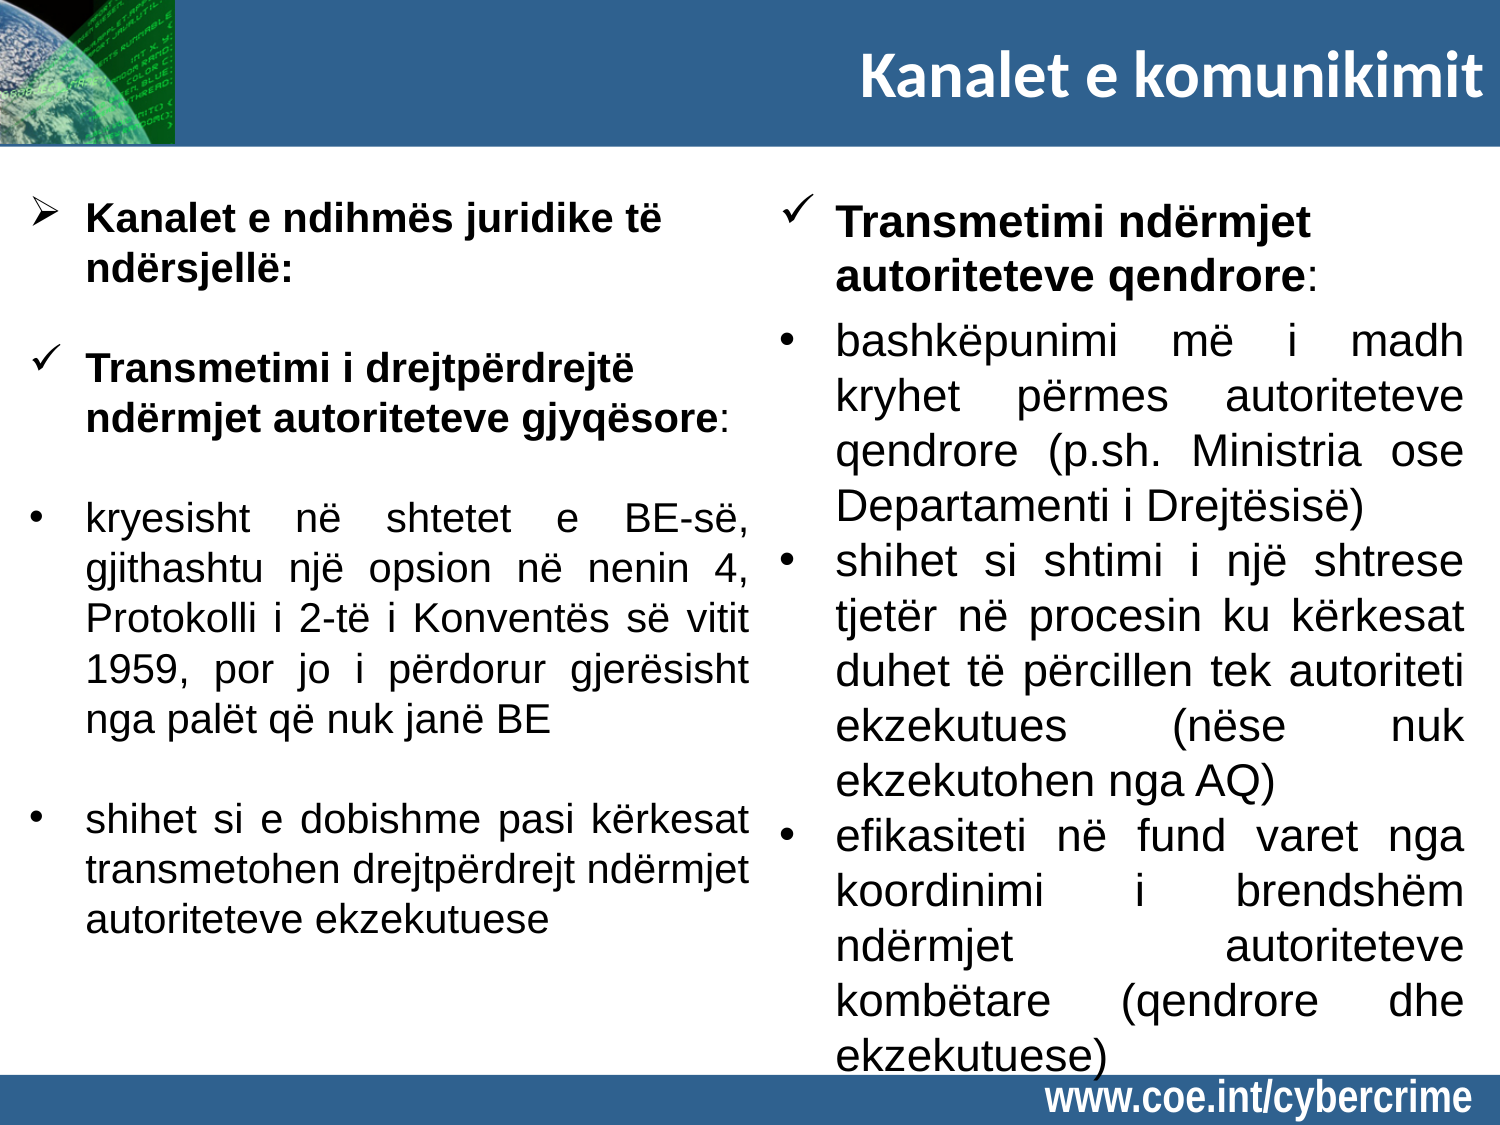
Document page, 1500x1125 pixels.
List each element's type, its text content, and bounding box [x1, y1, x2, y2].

text_box [0, 1073, 1030, 1125]
picture [0, 0, 175, 144]
text_box Kanalet e komunikimit [177, 0, 1500, 149]
text_box Kanalet e ndihmës juridike të ndërsjellë: Transmetimi i drejtpërdrejtë ndërmjet autoriteteve gjyqësore: kryesisht në shtetet e BE-së, gjithashtu një opsion në nenin 4, Protokolli i 2-të i Konventës së vitit 1959, por jo i përdorur gjerësisht nga palët që nuk janë BE shihet si e dobishme pasi kërkesat transmetohen drejtpërdrejt ndërmjet autoriteteve ekzekutuese [14, 183, 764, 949]
text_box www.coe.int/cybercrime [1030, 1059, 1500, 1125]
text_box Transmetimi ndërmjet autoriteteve qendrore: bashkëpunimi më i madh kryhet përmes autoriteteve qendrore (p.sh. Ministria ose Departamenti i Drejtësisë) shihet si shtimi i një shtrese tjetër në procesin ku kërkesat duhet të përcillen tek autoriteti ekzekutues (nëse nuk ekzekutohen nga AQ) efikasiteti në fund varet nga koordinimi i brendshëm ndërmjet autoriteteve kombëtare (qendrore dhe ekzekutuese) [764, 183, 1480, 1089]
